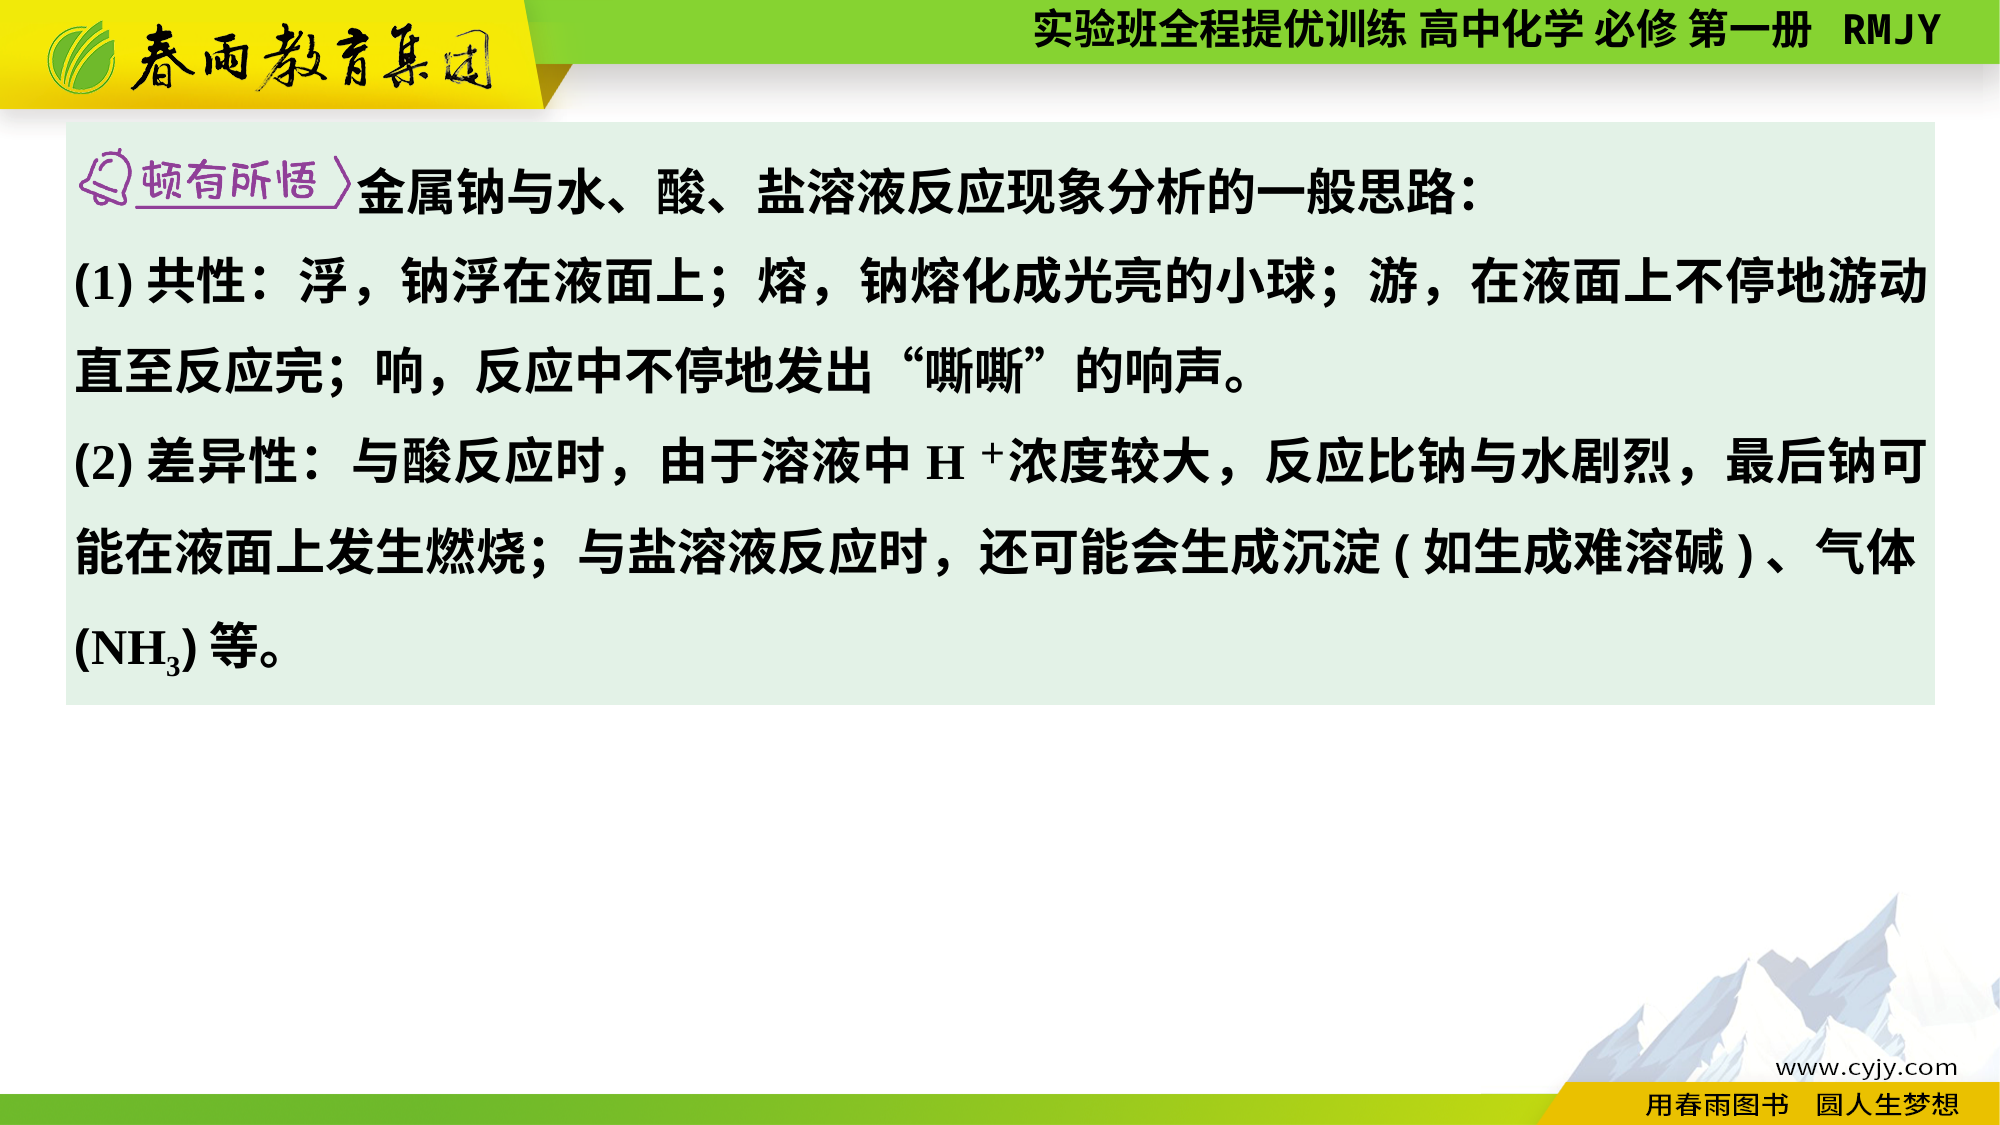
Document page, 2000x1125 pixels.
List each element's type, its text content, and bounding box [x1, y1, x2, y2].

picture [0, 0, 2000, 1125]
list 金属钠与水、酸、盐溶液反应现象分析的一般思路： (1)共性：浮，钠浮在液面上；熔，钠熔化成光亮的小球；游，在液面上不停地游动直至反应完；响，反应中不停地发出“嘶嘶”的响声。 (2)差异性：与酸反应时，由于溶液中H＋浓度较大，反应比钠与水剧烈，最后钠可能在液面上发生燃烧；与盐溶液反应时，还可能会生成沉淀(如生成难溶碱)、气体(NH3)等。 [1937, 122, 1944, 672]
